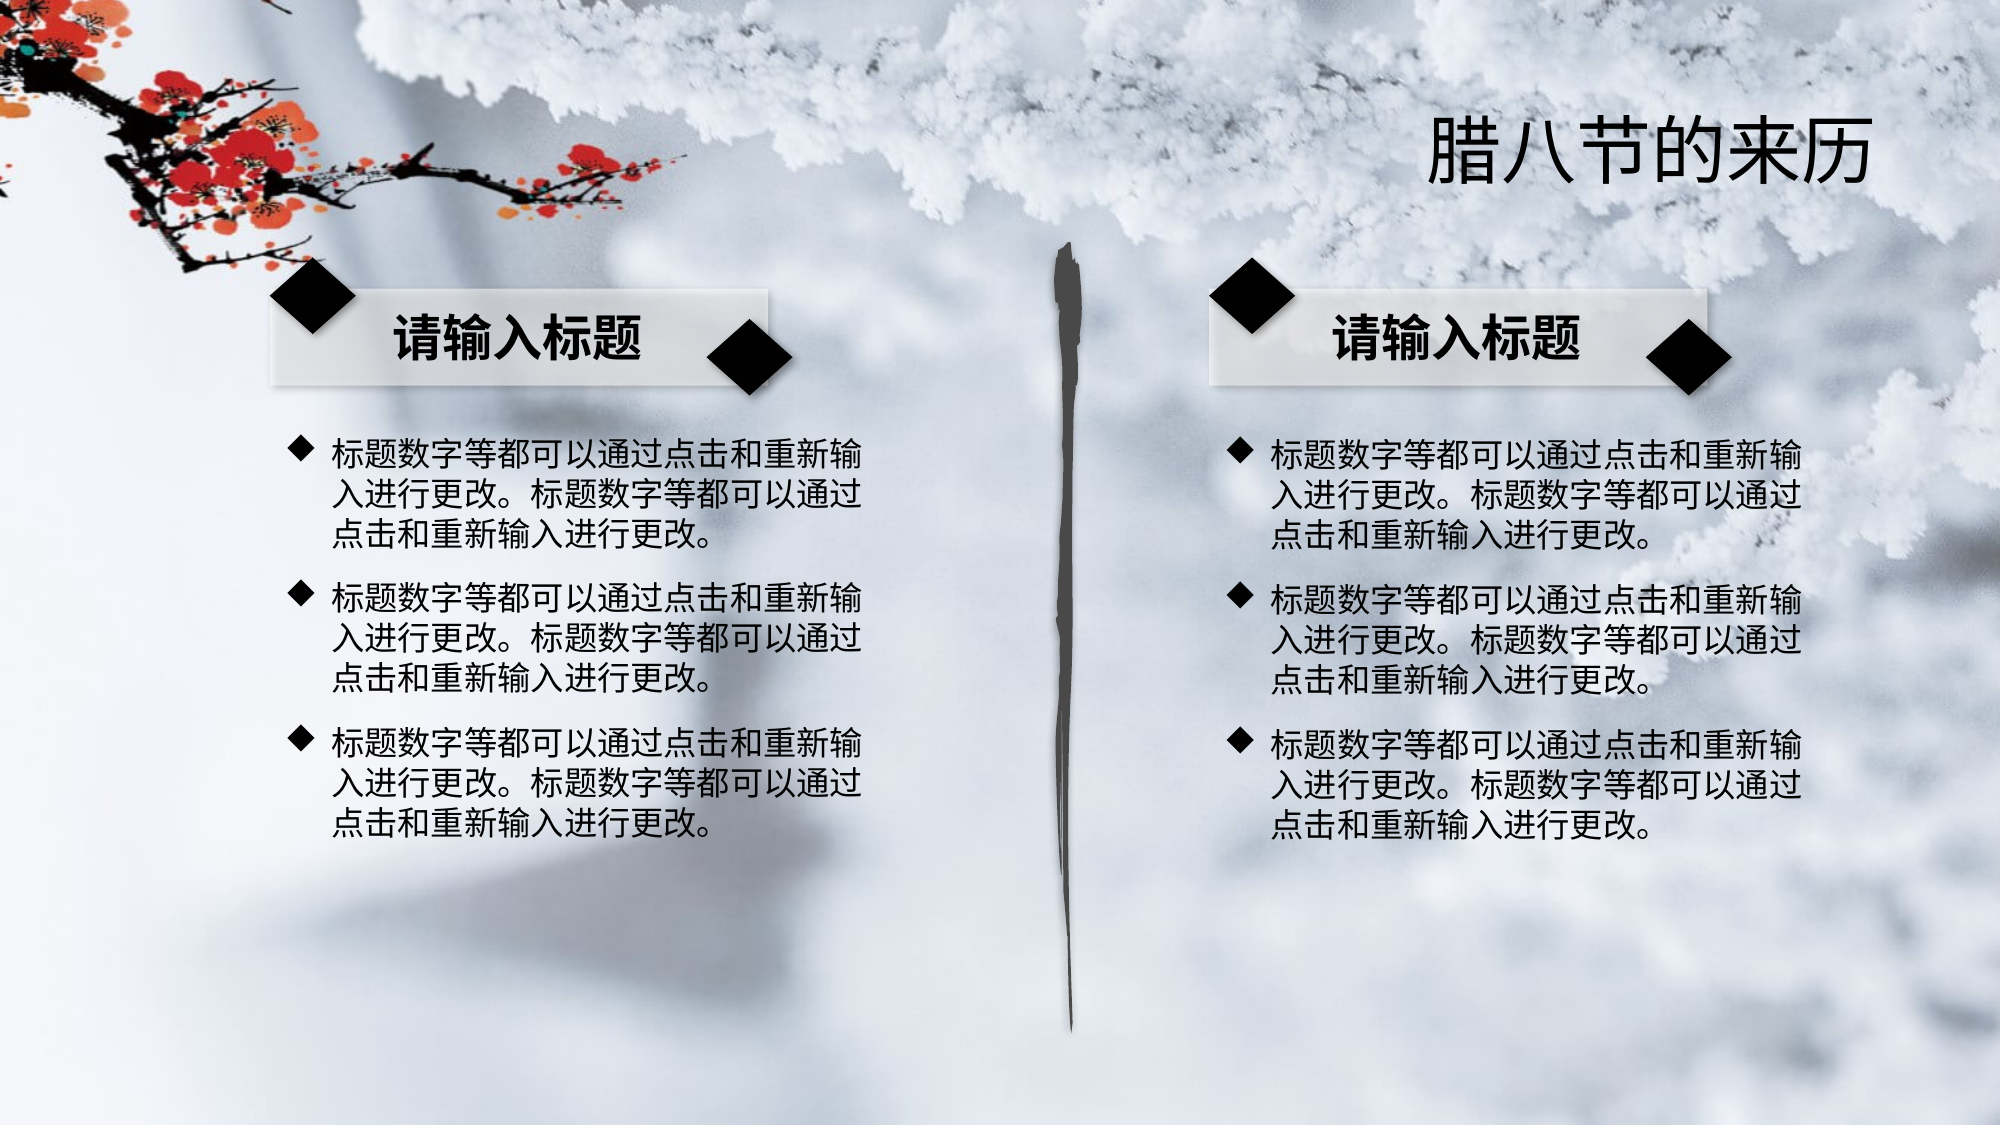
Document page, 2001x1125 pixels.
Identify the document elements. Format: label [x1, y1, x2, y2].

picture [0, 0, 2000, 1125]
text_box [1209, 257, 1732, 396]
text_box [269, 257, 793, 396]
